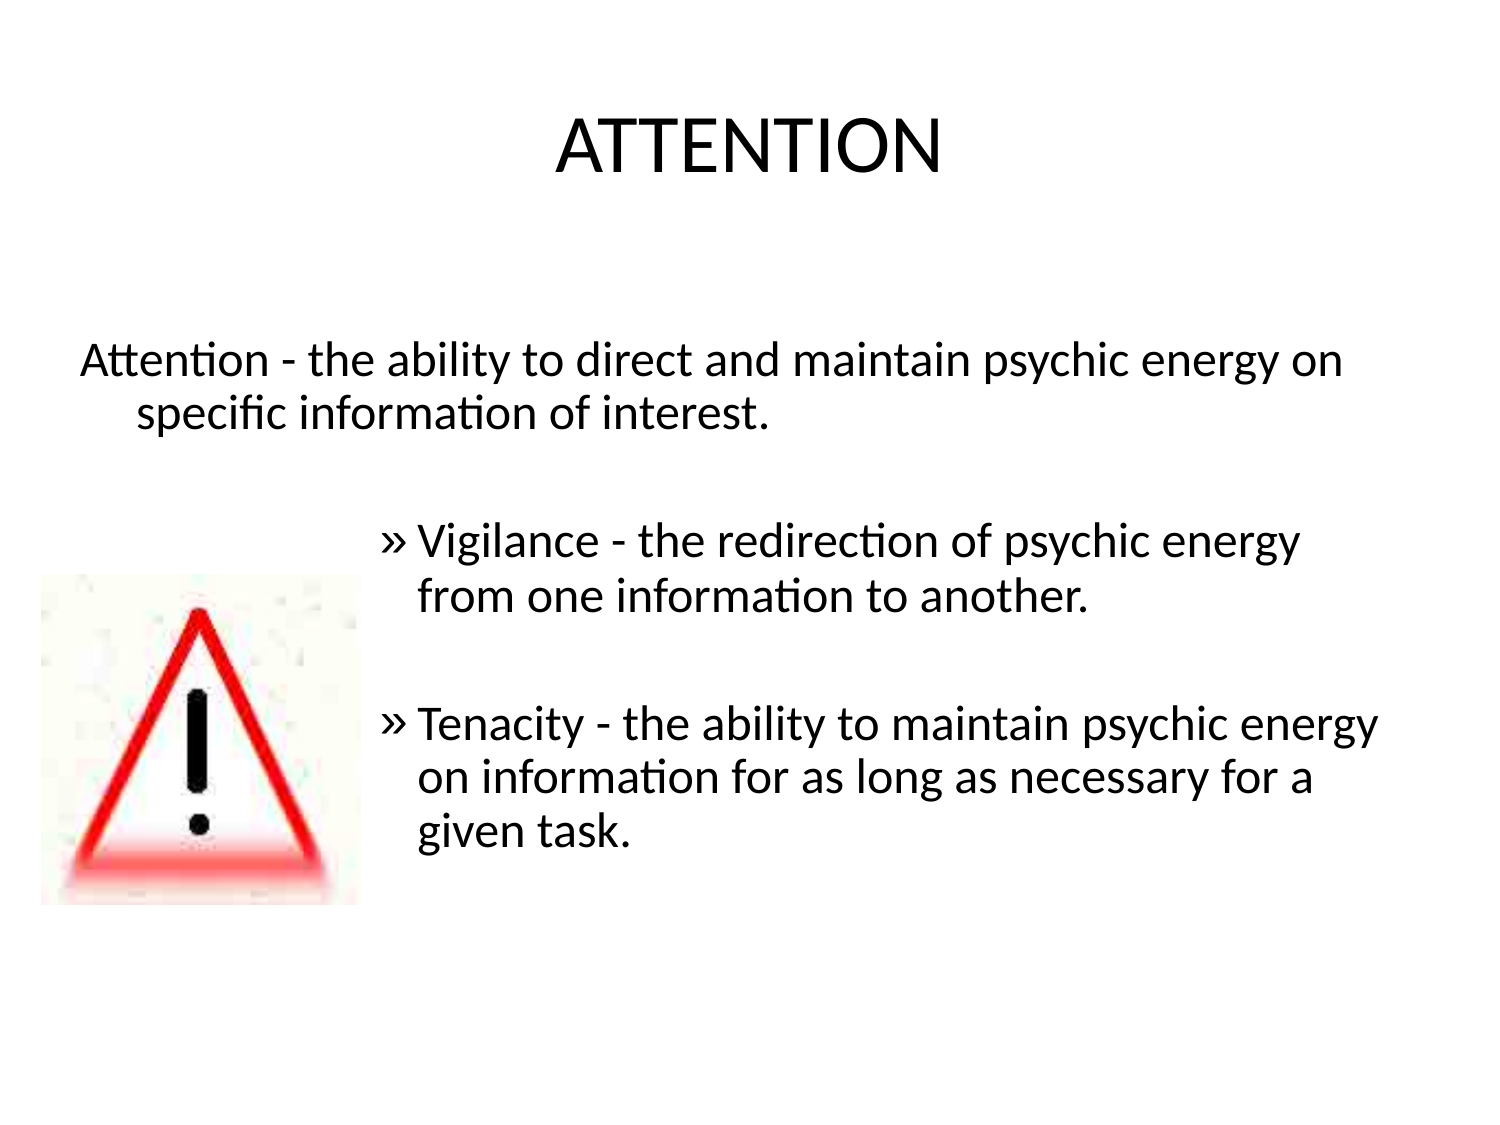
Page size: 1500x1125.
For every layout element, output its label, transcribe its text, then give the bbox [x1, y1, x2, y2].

picture [40, 573, 361, 906]
title ATTENTION [75, 45, 1425, 233]
list Attention - the ability to direct and maintain psychic energy on specific information of interest. Vigilance - the redirection of psychic energy from one information to another. Tenacity - the ability to maintain psychic energy on information for as long as necessary for a given task. [64, 255, 1412, 1012]
